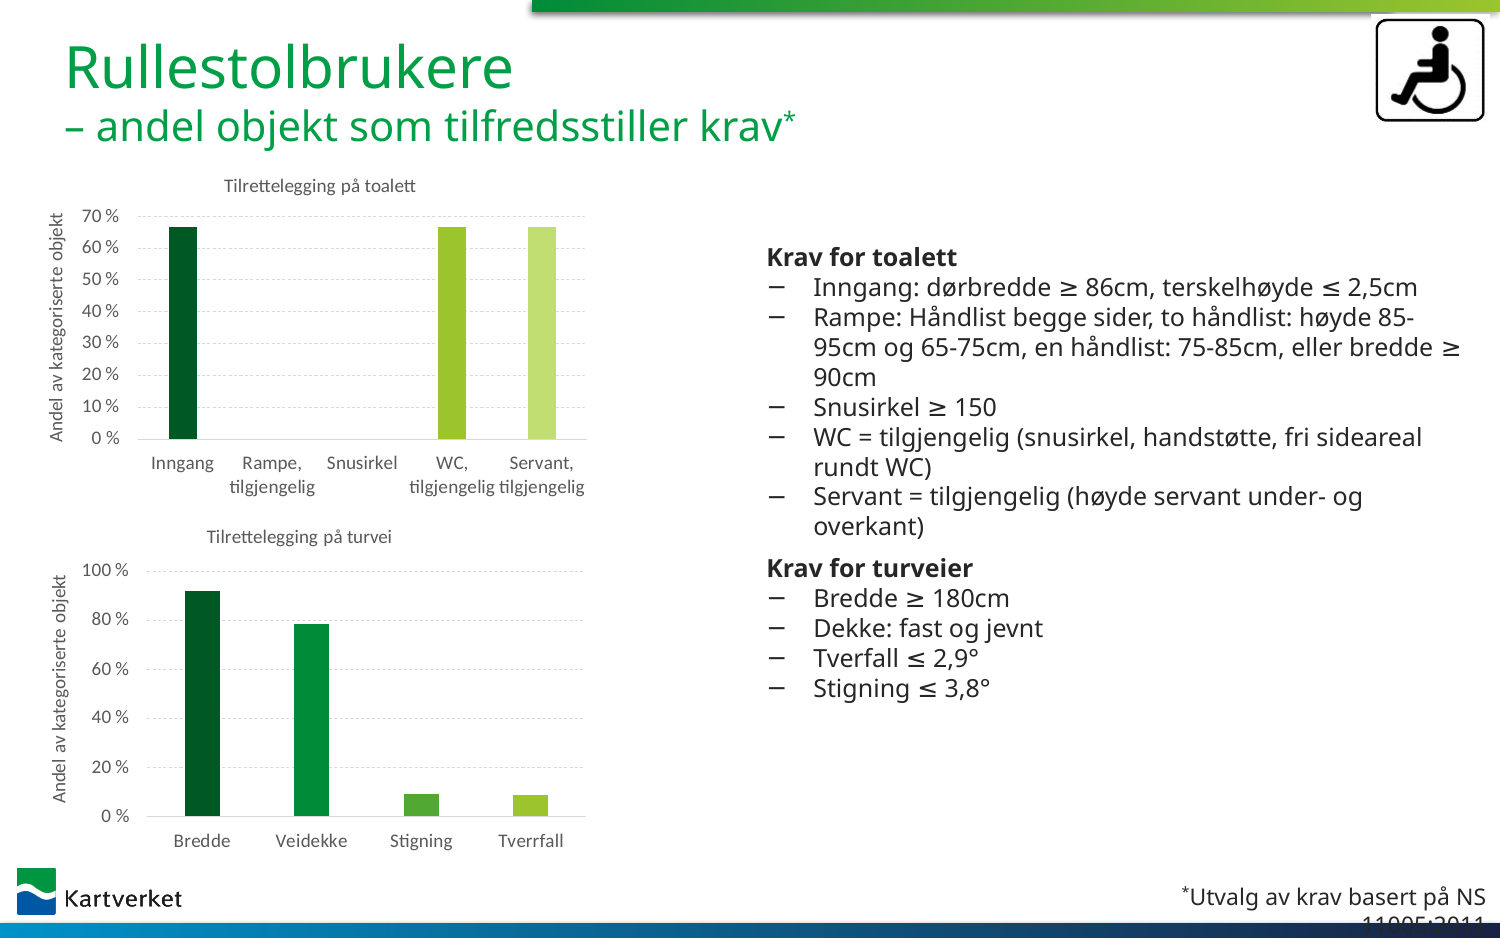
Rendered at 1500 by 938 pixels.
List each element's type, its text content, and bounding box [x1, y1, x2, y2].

text_box Rullestolbrukere – andel objekt som tilfredsstiller krav* [49, 14, 1431, 158]
text_box Krav for toalett Inngang: dørbredde ≥ 86cm, terskelhøyde ≤ 2,5cm Rampe: Håndlist begge sider, to håndlist: høyde 85-95cm og 65-75cm, en håndlist: 75-85cm, eller bredde ≥ 90cm Snusirkel ≥ 150 WC = tilgjengelig (snusirkel, handstøtte, fri sideareal rundt WC) Servant = tilgjengelig (høyde servant under- og overkant) [751, 234, 1483, 545]
text_box Krav for turveier Bredde ≥ 180cm Dekke: fast og jevnt Tverfall ≤ 2,9° Stigning ≤ 3,8° [751, 545, 1483, 710]
picture [41, 520, 597, 859]
picture [1371, 13, 1491, 127]
text_box *Utvalg av krav basert på NS 11005:2011 [1068, 873, 1500, 938]
picture [41, 166, 598, 505]
